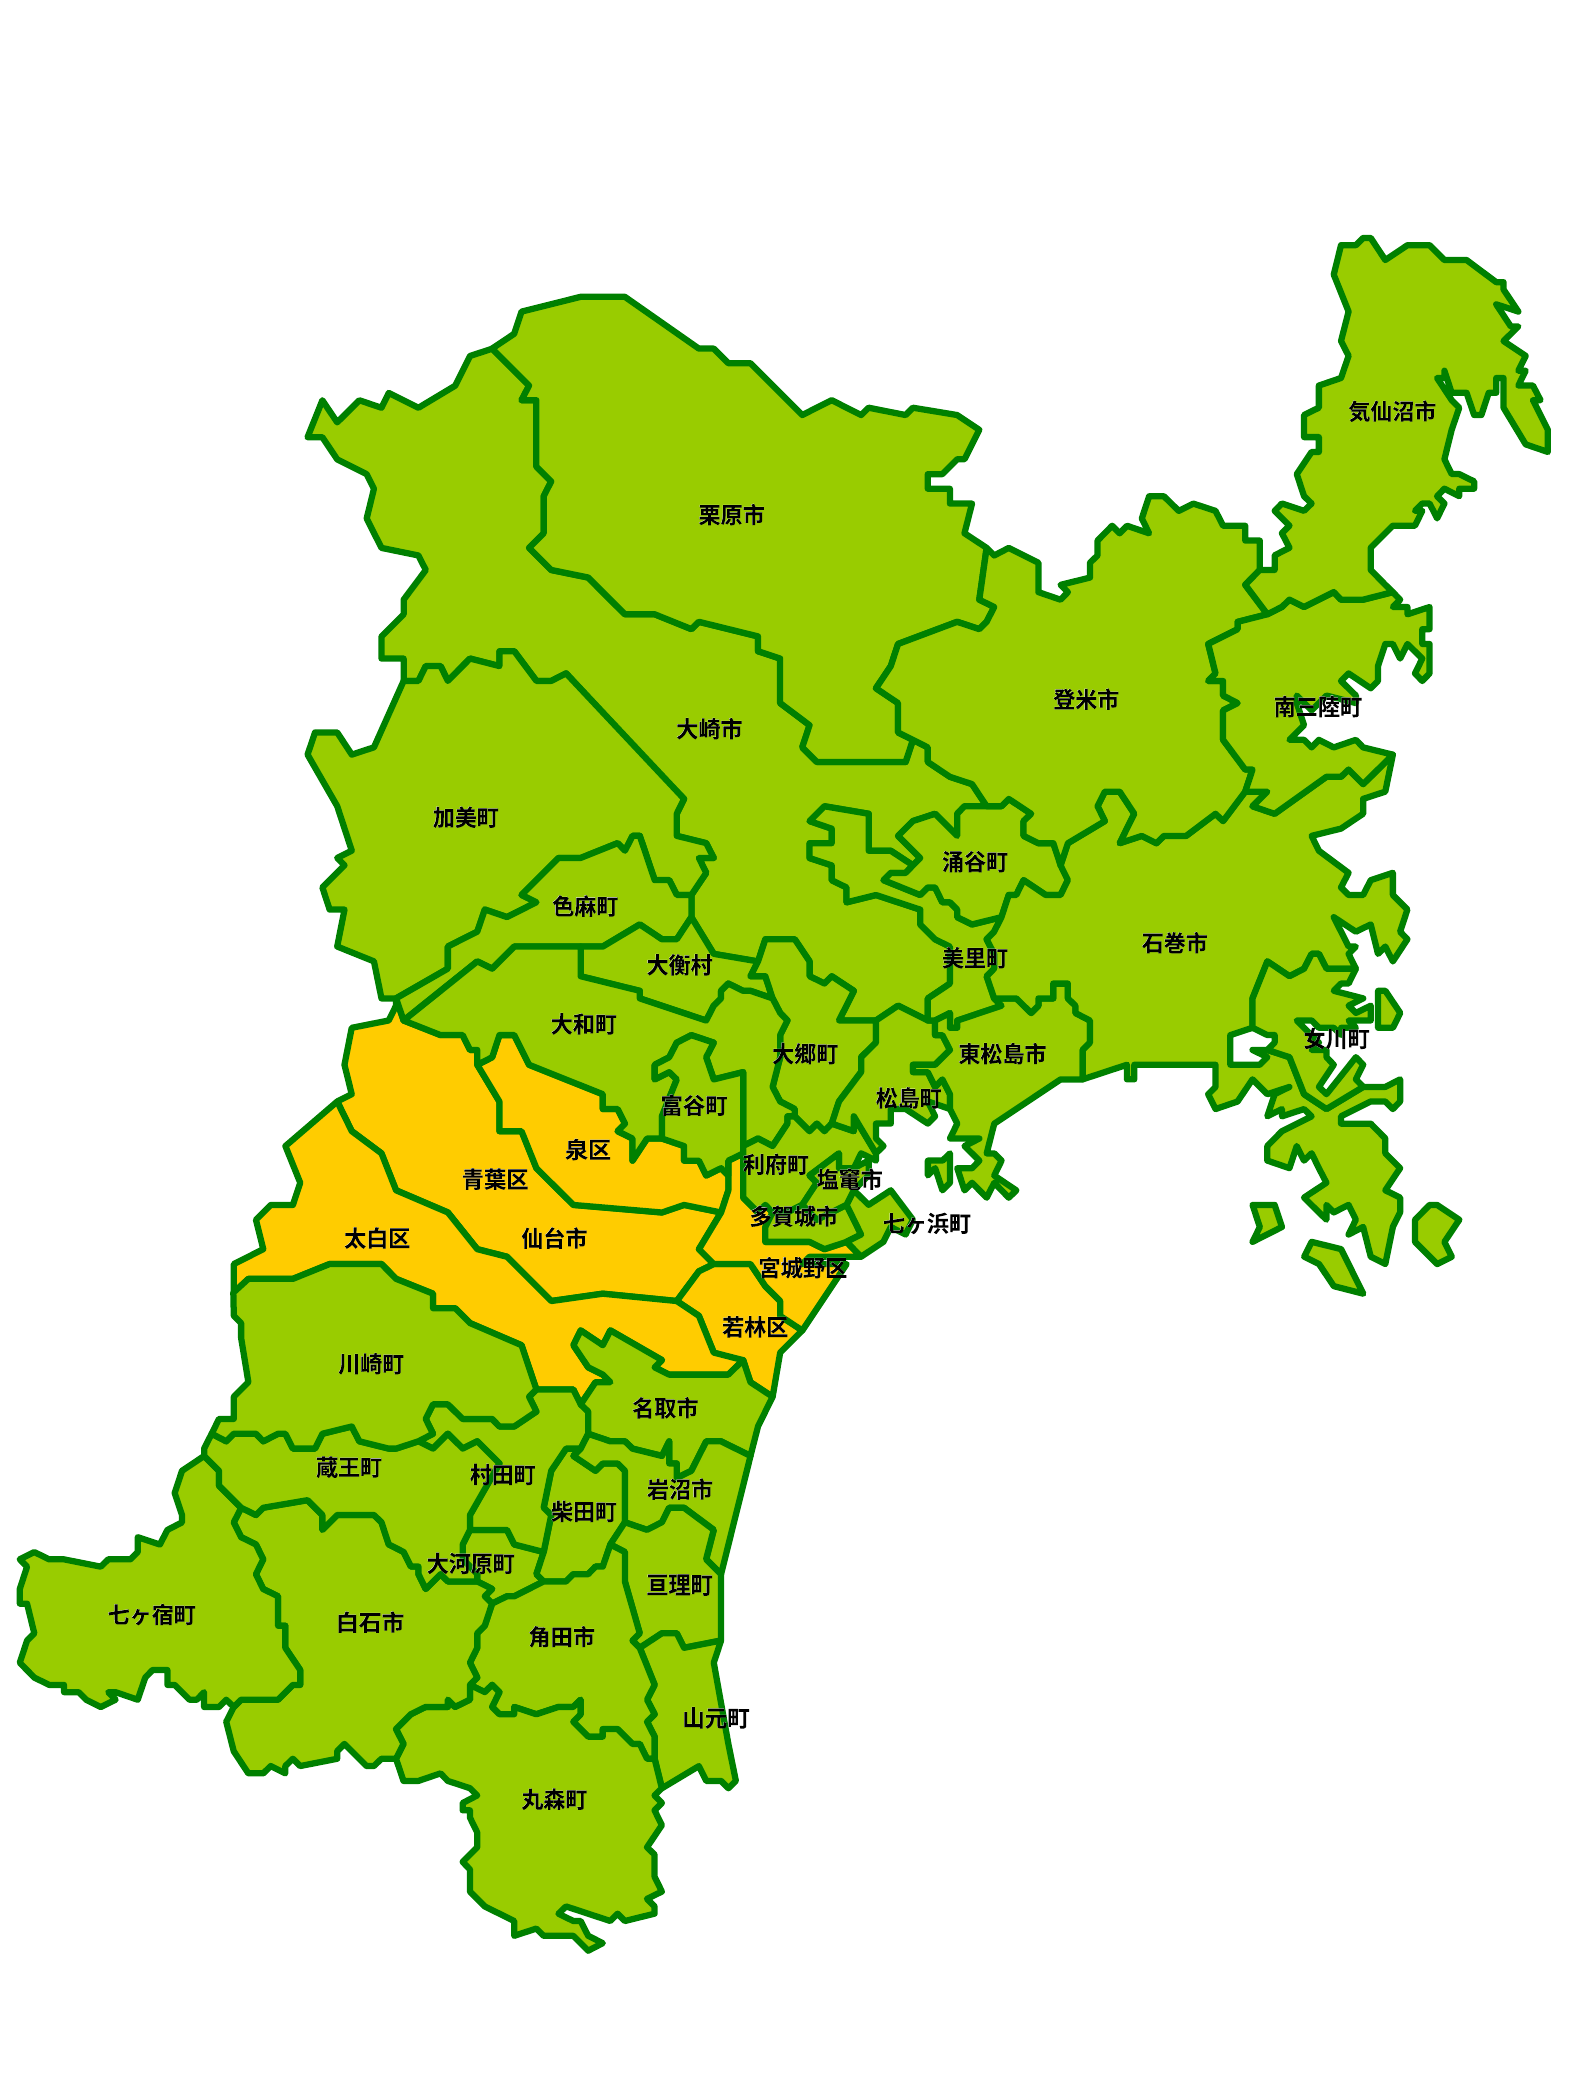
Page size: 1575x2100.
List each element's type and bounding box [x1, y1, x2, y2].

text_box [816, 1167, 883, 1191]
text_box [462, 1167, 528, 1191]
text_box [316, 1455, 382, 1479]
text_box [432, 805, 499, 829]
text_box [1274, 695, 1362, 718]
text_box [875, 1086, 942, 1109]
text_box [698, 503, 765, 526]
text_box [772, 1042, 838, 1065]
text_box [528, 1625, 595, 1648]
text_box [565, 1138, 611, 1161]
text_box [683, 1706, 750, 1730]
text_box [1348, 399, 1436, 423]
text_box [632, 1396, 698, 1419]
text_box [550, 1012, 617, 1036]
text_box [427, 1551, 515, 1575]
text_box [742, 1153, 809, 1176]
text_box [469, 1463, 536, 1486]
text_box [338, 1352, 404, 1375]
text_box [521, 1787, 587, 1811]
text_box [750, 1204, 838, 1228]
text_box [521, 1226, 587, 1250]
text_box [1141, 931, 1208, 954]
text_box [646, 1477, 713, 1501]
text_box [942, 946, 1008, 969]
text_box [1053, 687, 1119, 711]
text_box [646, 1573, 713, 1597]
text_box [883, 1212, 971, 1235]
text_box [1303, 1027, 1370, 1050]
text_box [661, 1093, 728, 1117]
text_box [552, 894, 618, 918]
text_box [676, 717, 743, 740]
text_box [942, 850, 1008, 873]
text_box [338, 1610, 404, 1634]
text_box [722, 1315, 788, 1338]
text_box [646, 953, 713, 976]
text_box [19, 237, 1549, 1951]
text_box [759, 1256, 847, 1279]
text_box [550, 1500, 617, 1523]
text_box [108, 1603, 196, 1626]
text_box [344, 1226, 410, 1250]
text_box [958, 1042, 1047, 1065]
